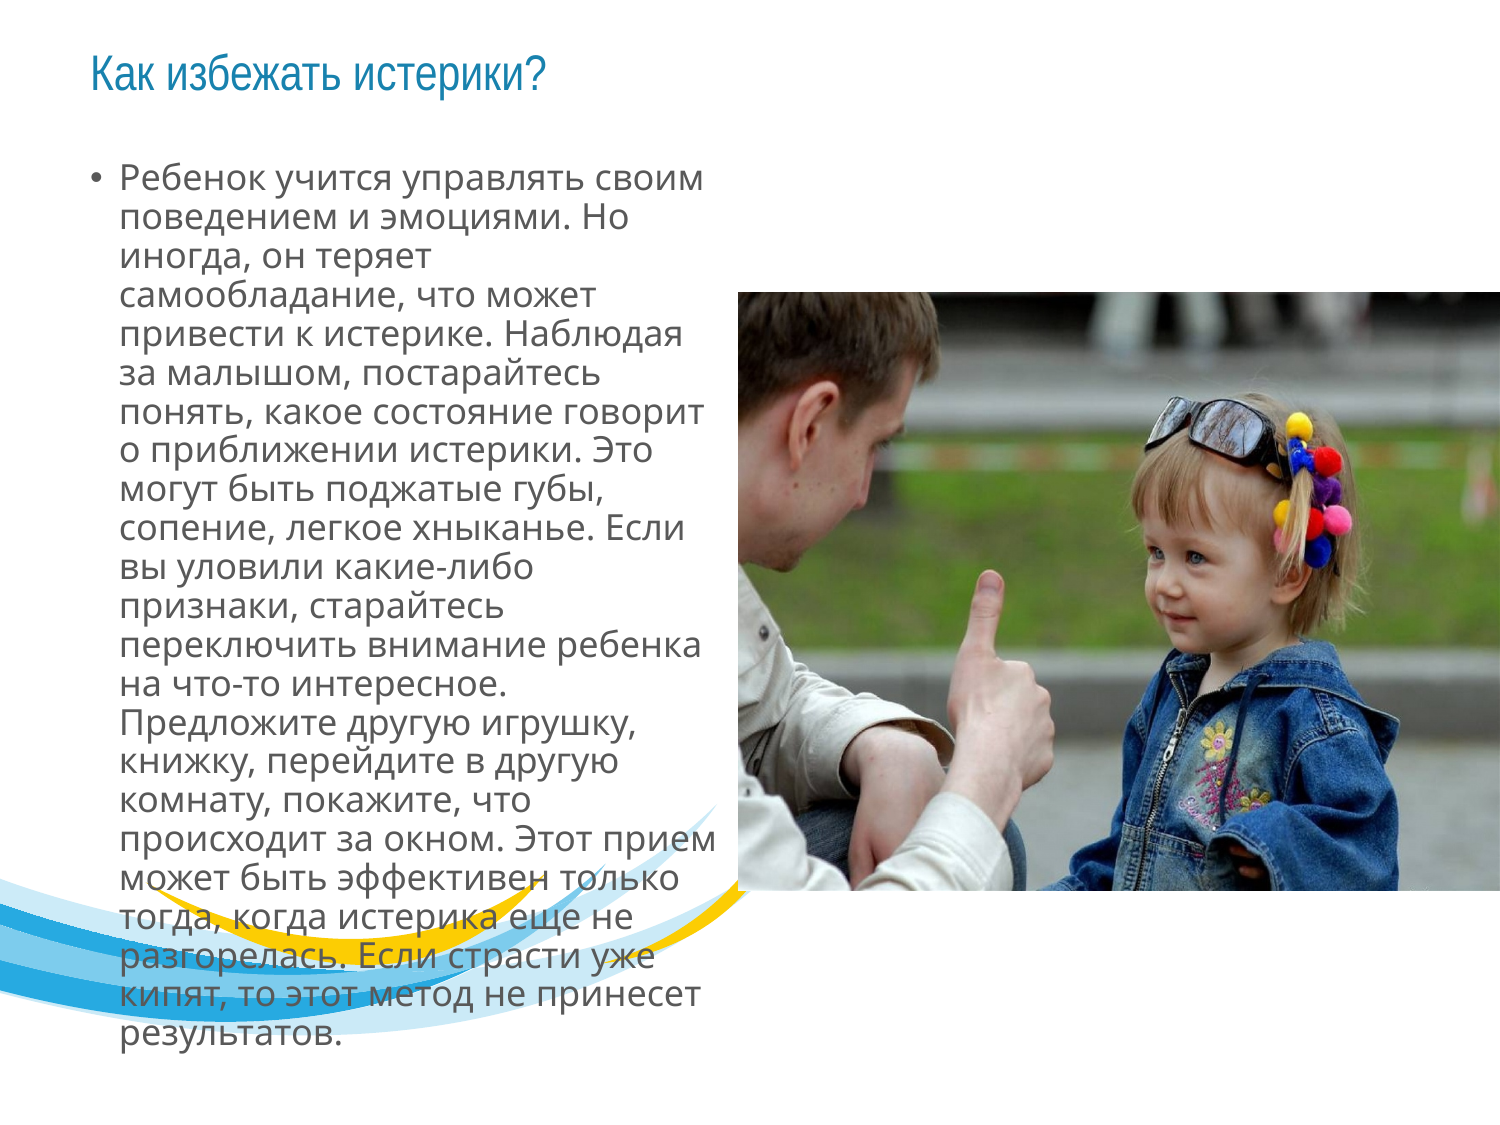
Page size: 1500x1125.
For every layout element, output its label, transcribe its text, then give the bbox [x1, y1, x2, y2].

list Ребенок учится управлять своим поведением и эмоциями. Но иногда, он теряет самообладание, что может привести к истерике. Наблюдая за малышом, постарайтесь понять, какое состояние говорит о приближении истерики. Это могут быть поджатые губы, сопение, легкое хныканье. Если вы уловили какие-либо признаки, старайтесь переключить внимание ребенка на что-то интересное. Предложите другую игрушку, книжку, перейдите в другую комнату, покажите, что происходит за окном. Этот прием может быть эффективен только тогда, когда истерика еще не разгорелась. Если страсти уже кипят, то этот метод не принесет результатов. [75, 152, 738, 1067]
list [738, 292, 1500, 891]
title Как избежать истерики? [75, 45, 1425, 164]
